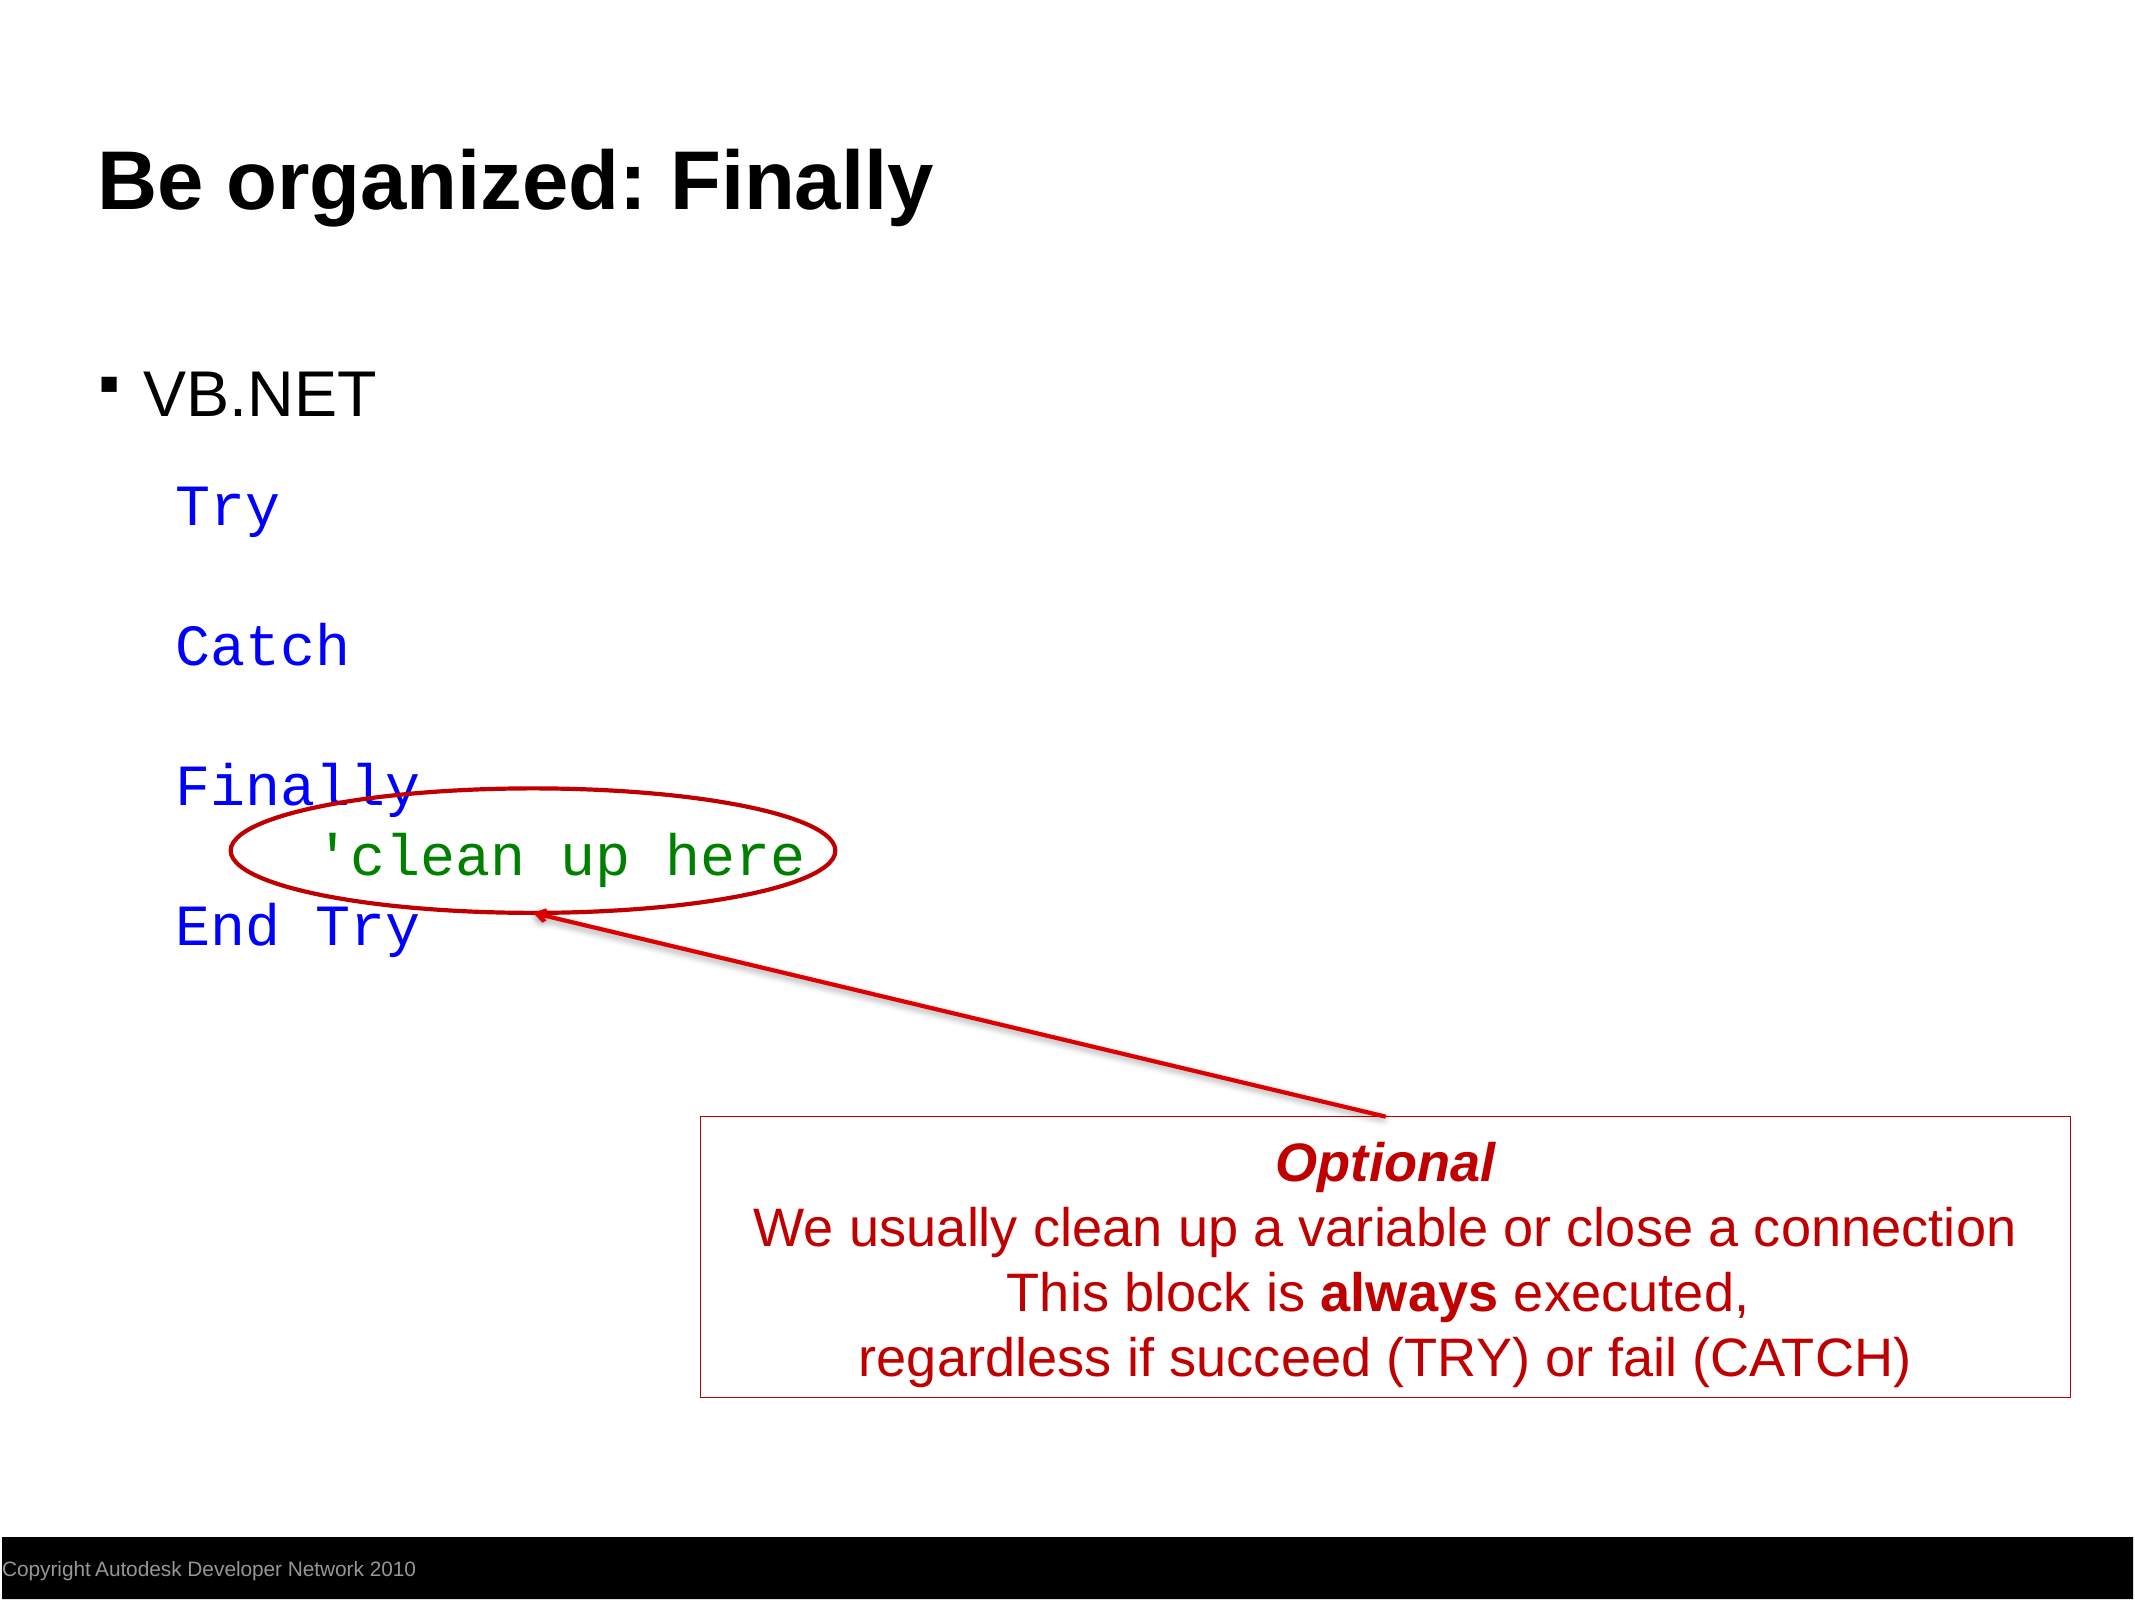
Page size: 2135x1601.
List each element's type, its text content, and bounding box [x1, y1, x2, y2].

list VB.NET [96, 351, 2028, 1452]
title Be organized: Finally [96, 59, 2028, 293]
text_box [228, 786, 838, 915]
text_box Try Catch Finally 'clean up here End Try [154, 456, 827, 968]
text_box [532, 912, 1386, 1117]
text_box Optional We usually clean up a variable or close a connection This block is always executed, regardless if succeed (TRY) or fail (CATCH) [700, 1116, 2071, 1398]
